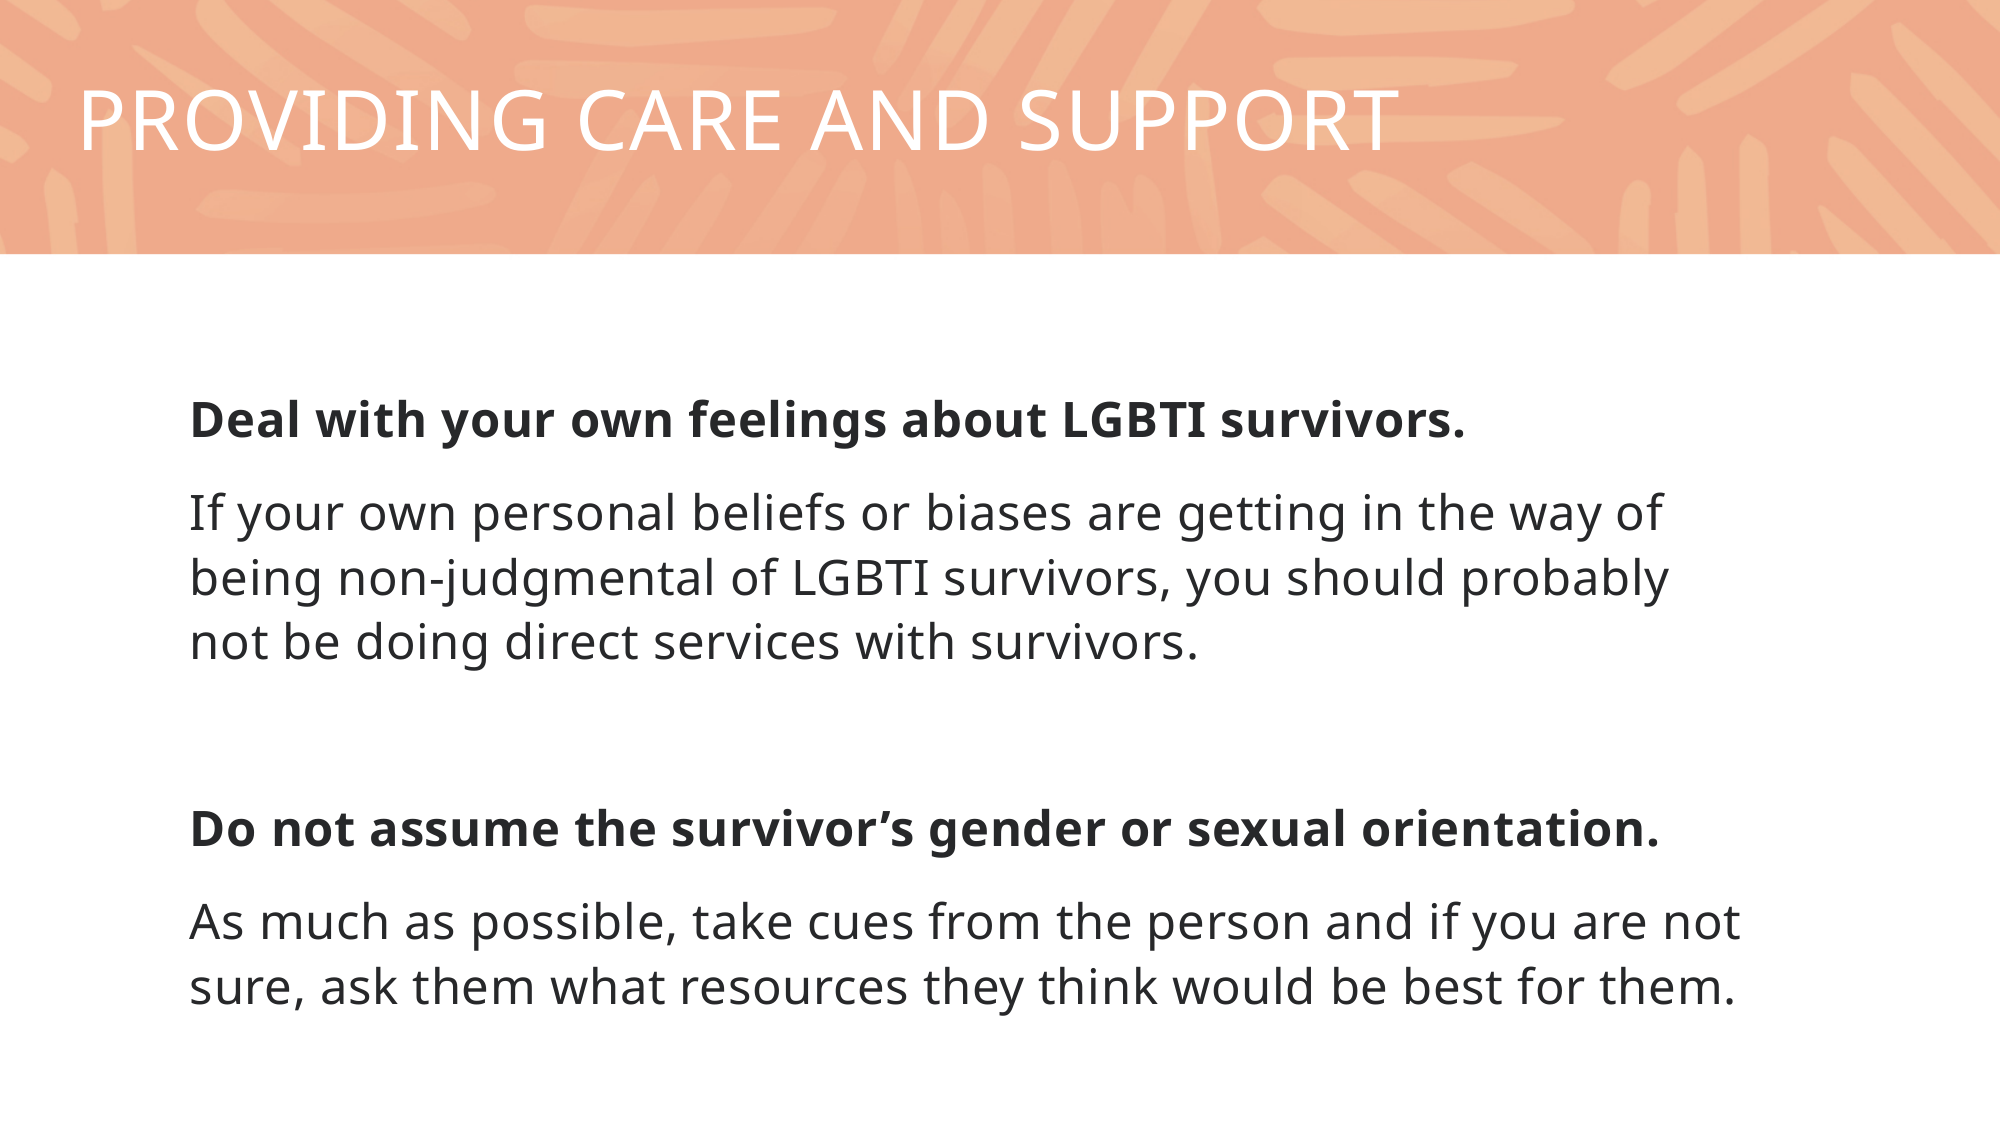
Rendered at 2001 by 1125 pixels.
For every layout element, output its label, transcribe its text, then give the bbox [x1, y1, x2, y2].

picture [0, 0, 2000, 1125]
title Providing care and support [61, 33, 1938, 220]
list Deal with your own feelings about LGBTI survivors. If your own personal beliefs or biases are getting in the way of being non-judgmental of LGBTI survivors, you should probably not be doing direct services with survivors. Do not assume the survivor’s gender or sexual orientation. As much as possible, take cues from the person and if you are not sure, ask them what resources they think would be best for them. [167, 374, 1763, 1036]
